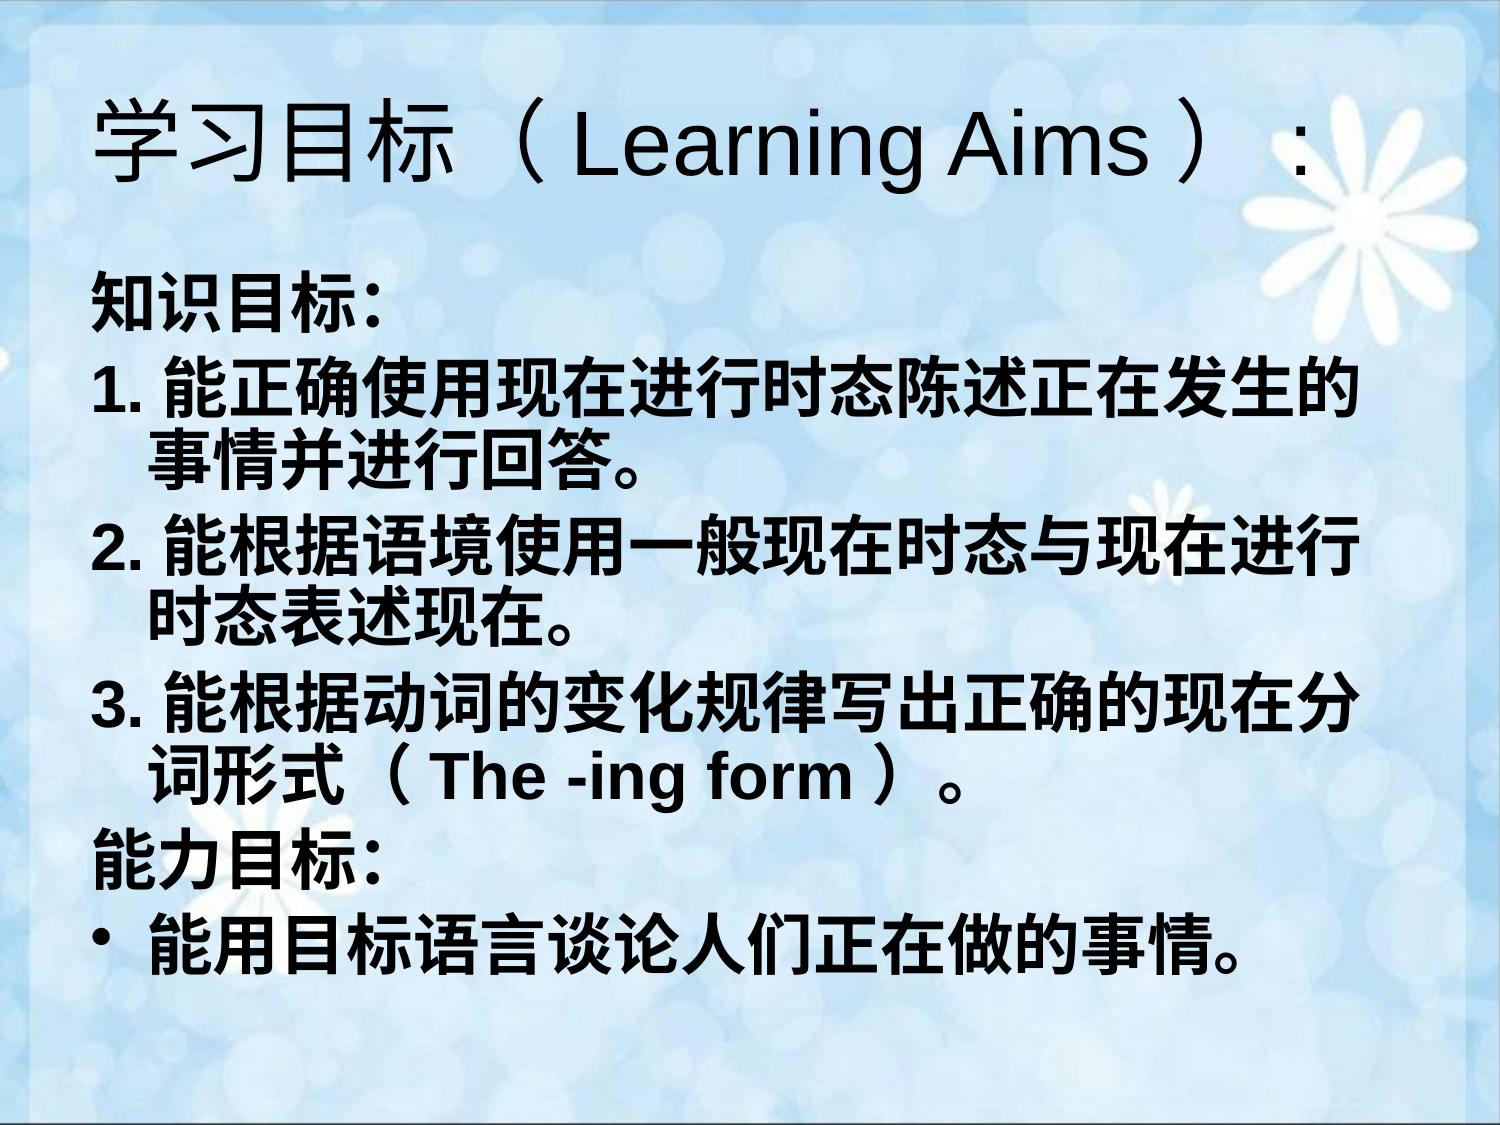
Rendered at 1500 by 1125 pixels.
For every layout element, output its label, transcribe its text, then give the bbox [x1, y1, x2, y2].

title 学习目标（Learning Aims）: [75, 45, 1425, 233]
picture [0, 0, 1500, 1125]
list 知识目标： 1.能正确使用现在进行时态陈述正在发生的事情并进行回答。 2.能根据语境使用一般现在时态与现在进行时态表述现在。 3.能根据动词的变化规律写出正确的现在分词形式（The -ing form）。 能力目标： 能用目标语言谈论人们正在做的事情。 [75, 262, 1425, 1005]
